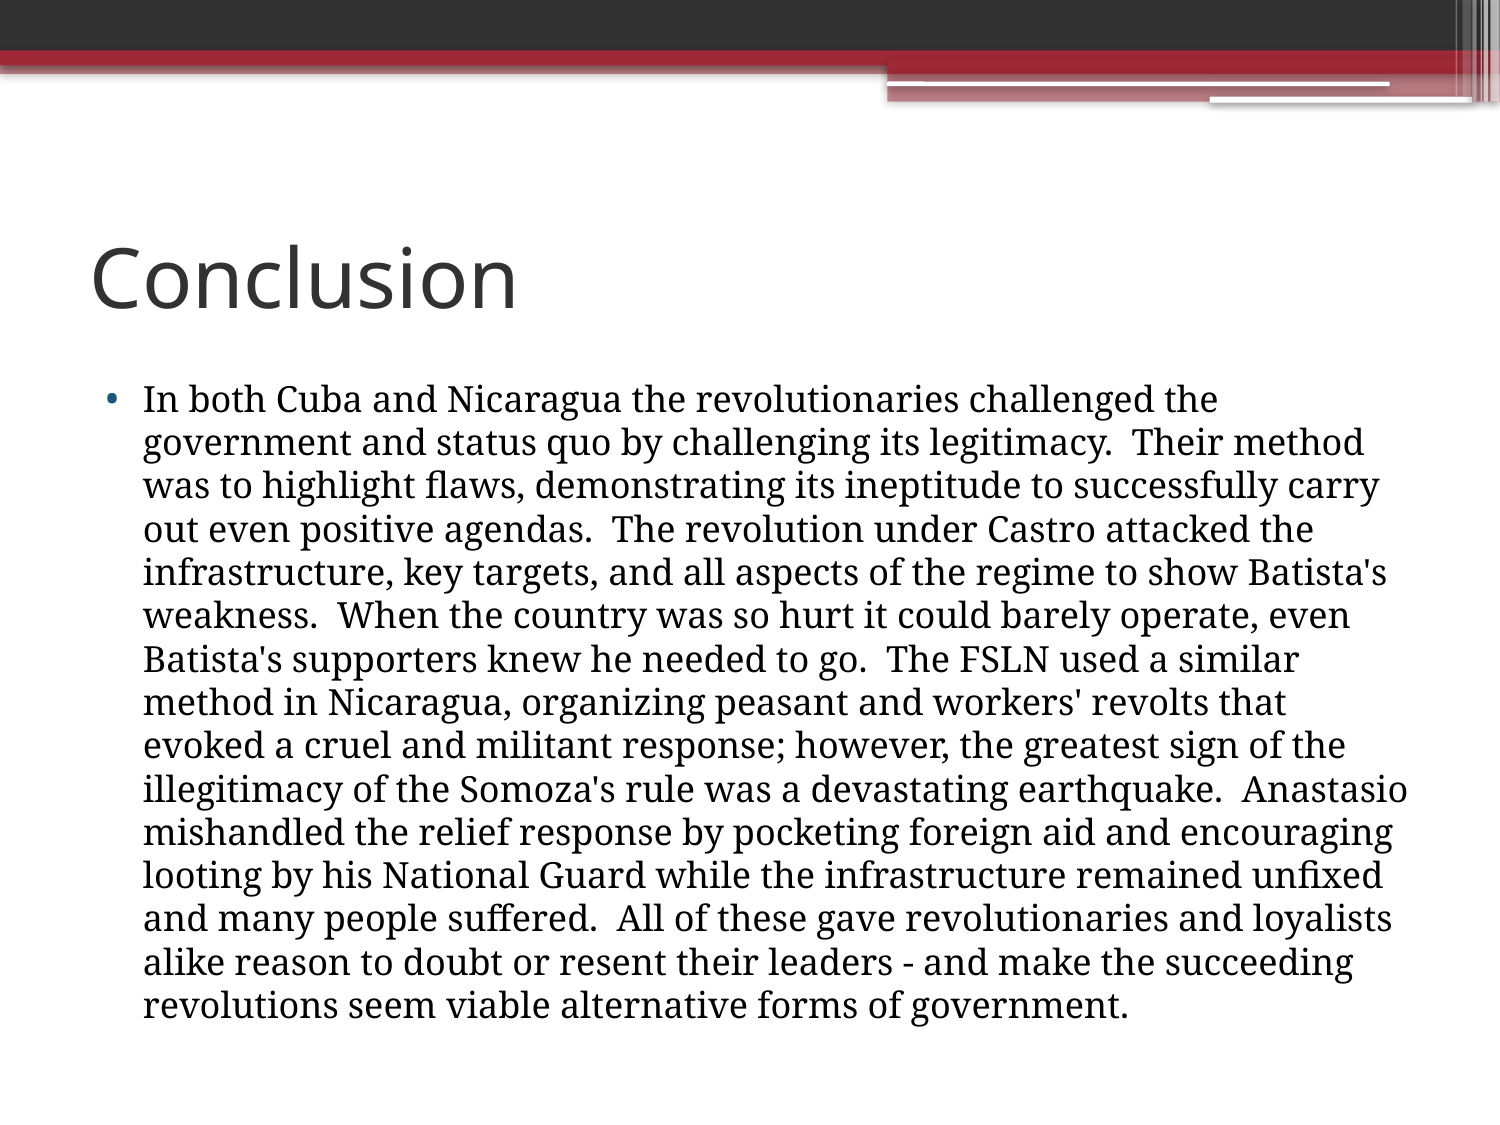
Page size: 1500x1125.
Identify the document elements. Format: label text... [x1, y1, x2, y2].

list In both Cuba and Nicaragua the revolutionaries challenged the government and status quo by challenging its legitimacy. Their method was to highlight flaws, demonstrating its ineptitude to successfully carry out even positive agendas. The revolution under Castro attacked the infrastructure, key targets, and all aspects of the regime to show Batista's weakness. When the country was so hurt it could barely operate, even Batista's supporters knew he needed to go. The FSLN used a similar method in Nicaragua, organizing peasant and workers' revolts that evoked a cruel and militant response; however, the greatest sign of the illegitimacy of the Somoza's rule was a devastating earthquake. Anastasio mishandled the relief response by pocketing foreign aid and encouraging looting by his National Guard while the infrastructure remained unfixed and many people suffered. All of these gave revolutionaries and loyalists alike reason to doubt or resent their leaders - and make the succeeding revolutions seem viable alternative forms of government. [75, 368, 1425, 1079]
title Conclusion [75, 187, 1425, 363]
